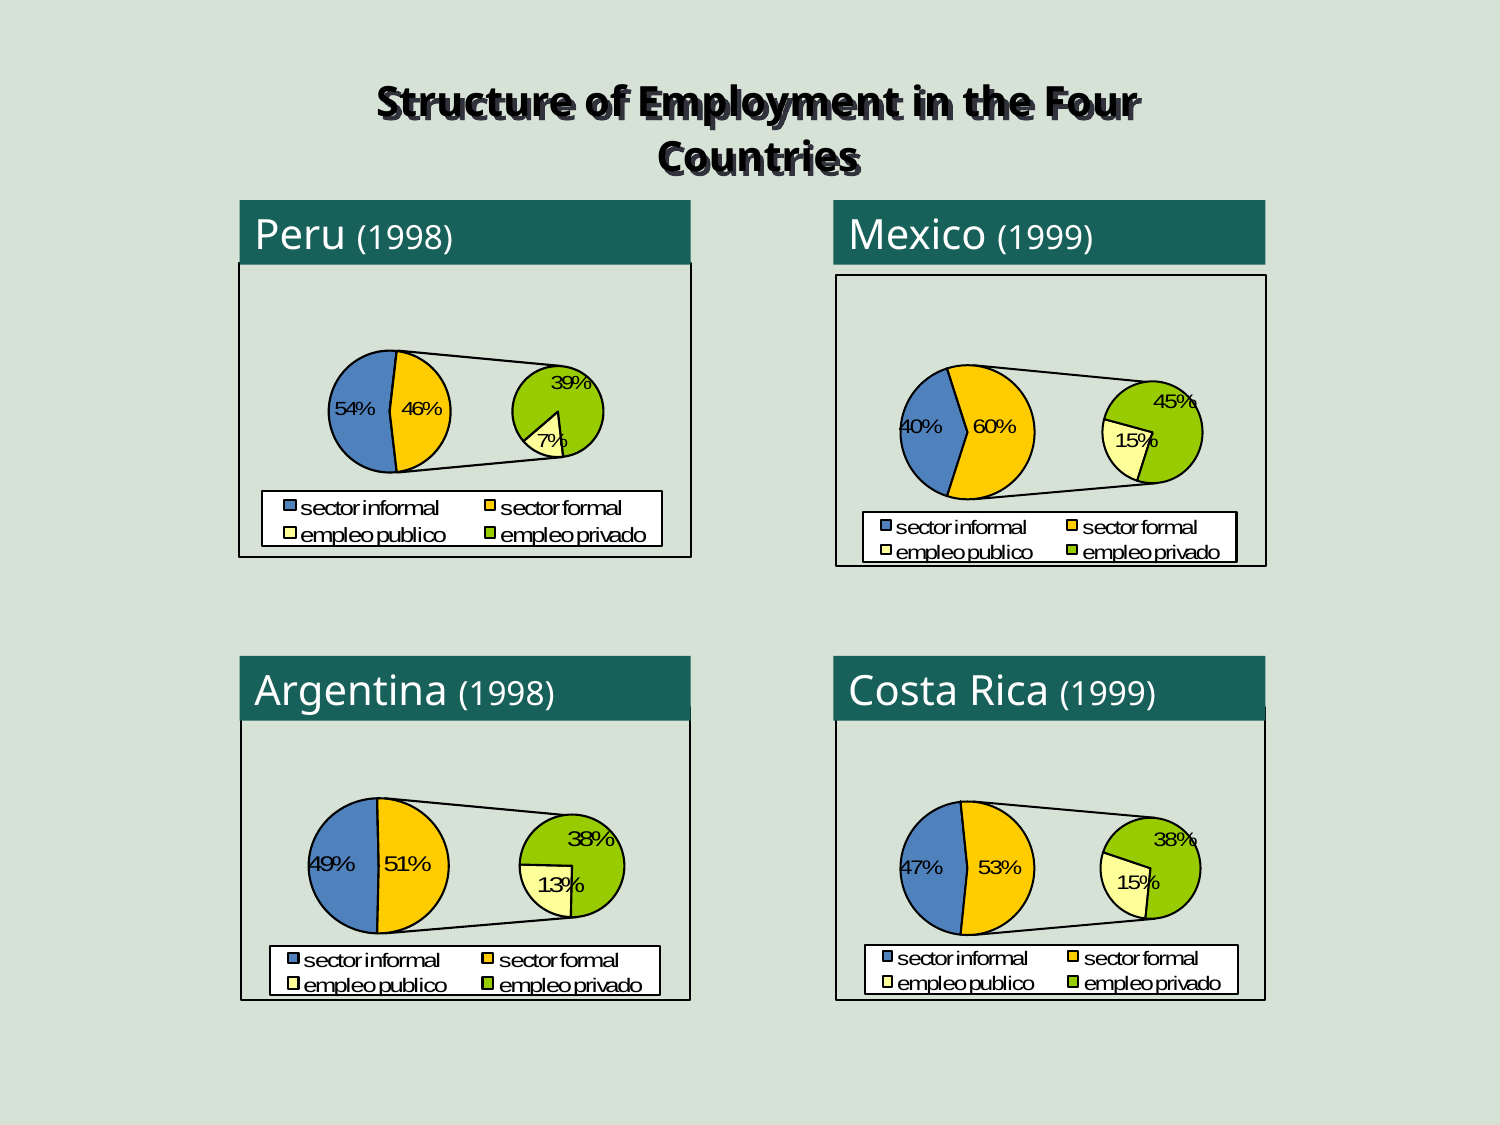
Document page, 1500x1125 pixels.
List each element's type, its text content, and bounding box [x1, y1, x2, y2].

text_box Argentina (1998) [239, 655, 691, 696]
text_box Peru (1998) [239, 200, 691, 251]
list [229, 253, 701, 567]
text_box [826, 265, 1274, 574]
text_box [826, 697, 1273, 1008]
text_box Mexico (1999) [833, 200, 1266, 264]
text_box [231, 697, 699, 1008]
text_box Costa Rica (1999) [833, 655, 1266, 696]
title Structure of Employment in the Four Countries [281, 62, 1234, 266]
